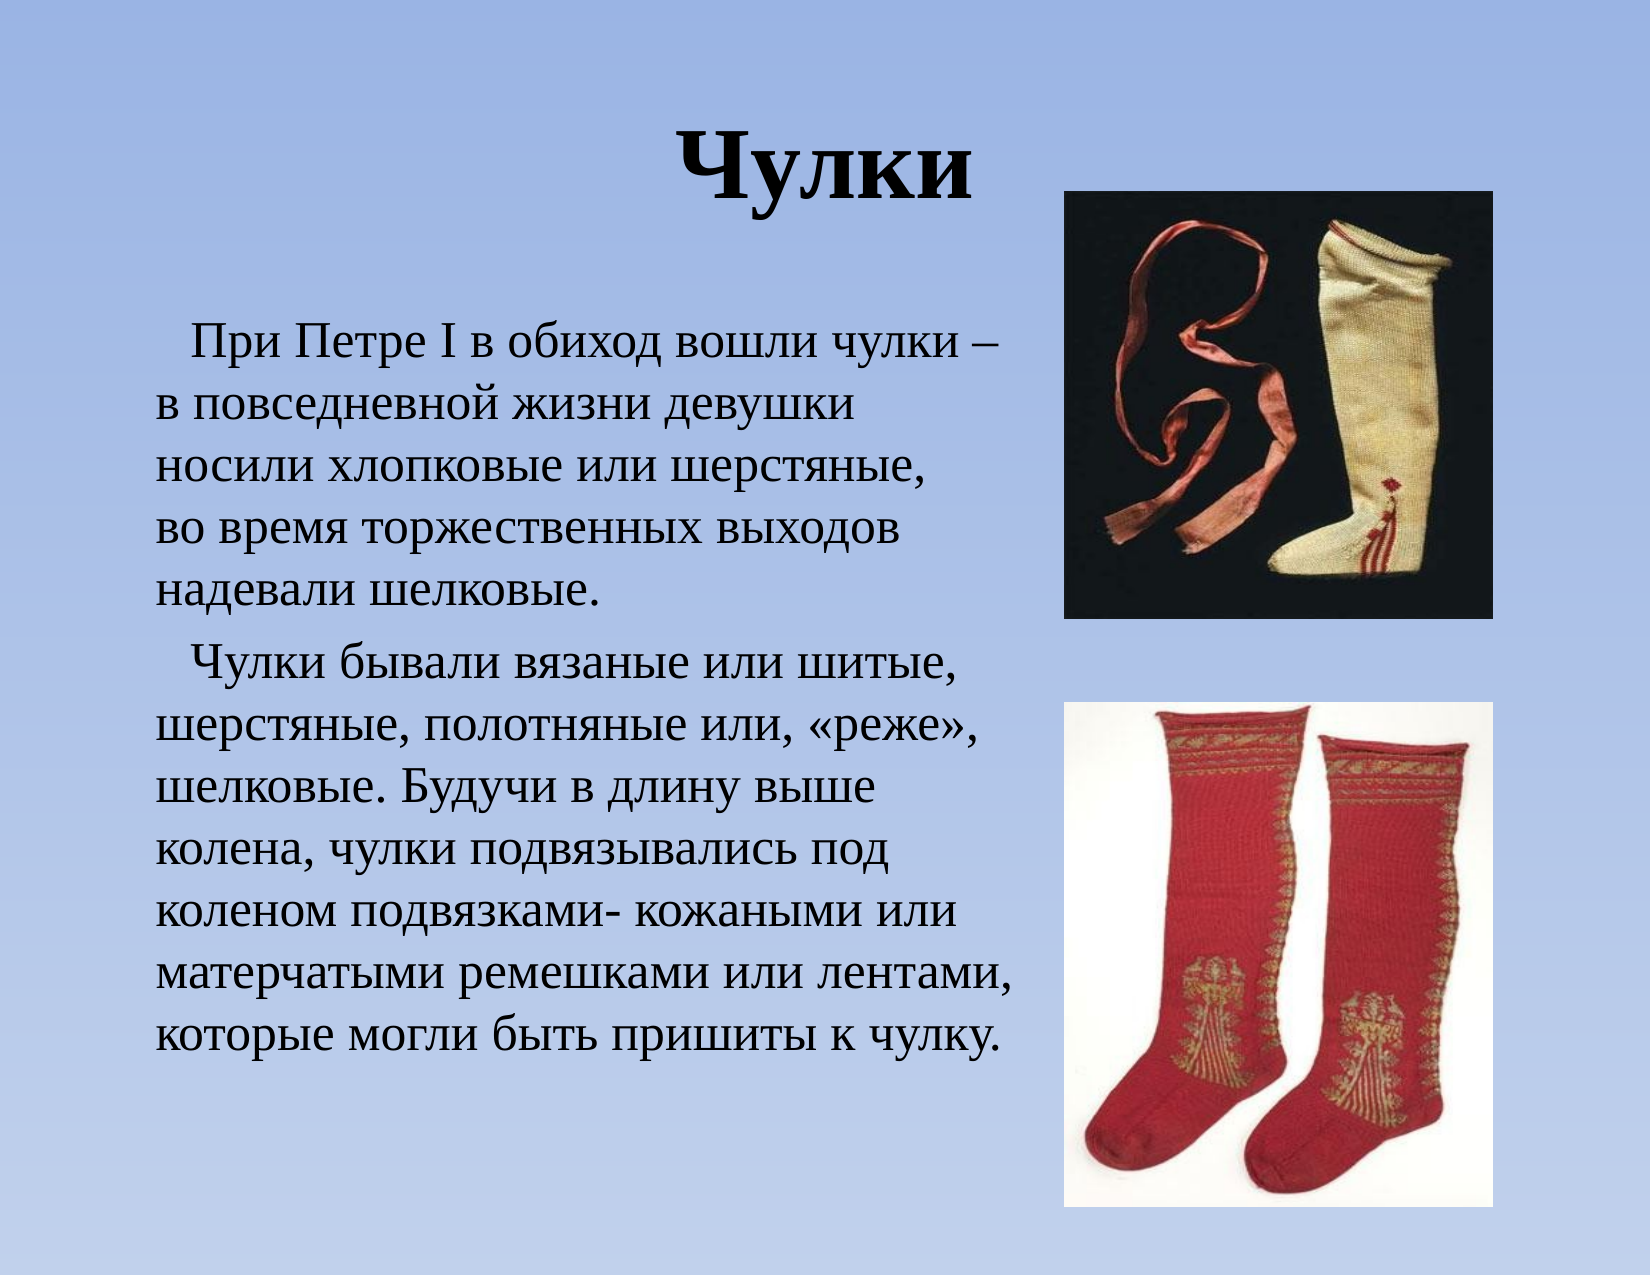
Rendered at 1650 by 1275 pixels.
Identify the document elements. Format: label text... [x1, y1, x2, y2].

text_box При Петре I в обиход вошли чулки – в повседневной жизни девушки носили хлопковые или шерстяные, во время торжественных выходов надевали шелковые. Чулки бывали вязаные или шитые, шерстяные, полотняные или, «реже», шелковые. Будучи в длину выше колена, чулки подвязывались под коленом подвязками- кожаными или матерчатыми ремешками или лентами, которые могли быть пришиты к чулку. [82, 297, 1034, 1139]
picture [1063, 191, 1493, 620]
picture [1063, 702, 1493, 1207]
text_box Чулки [82, 51, 1568, 264]
